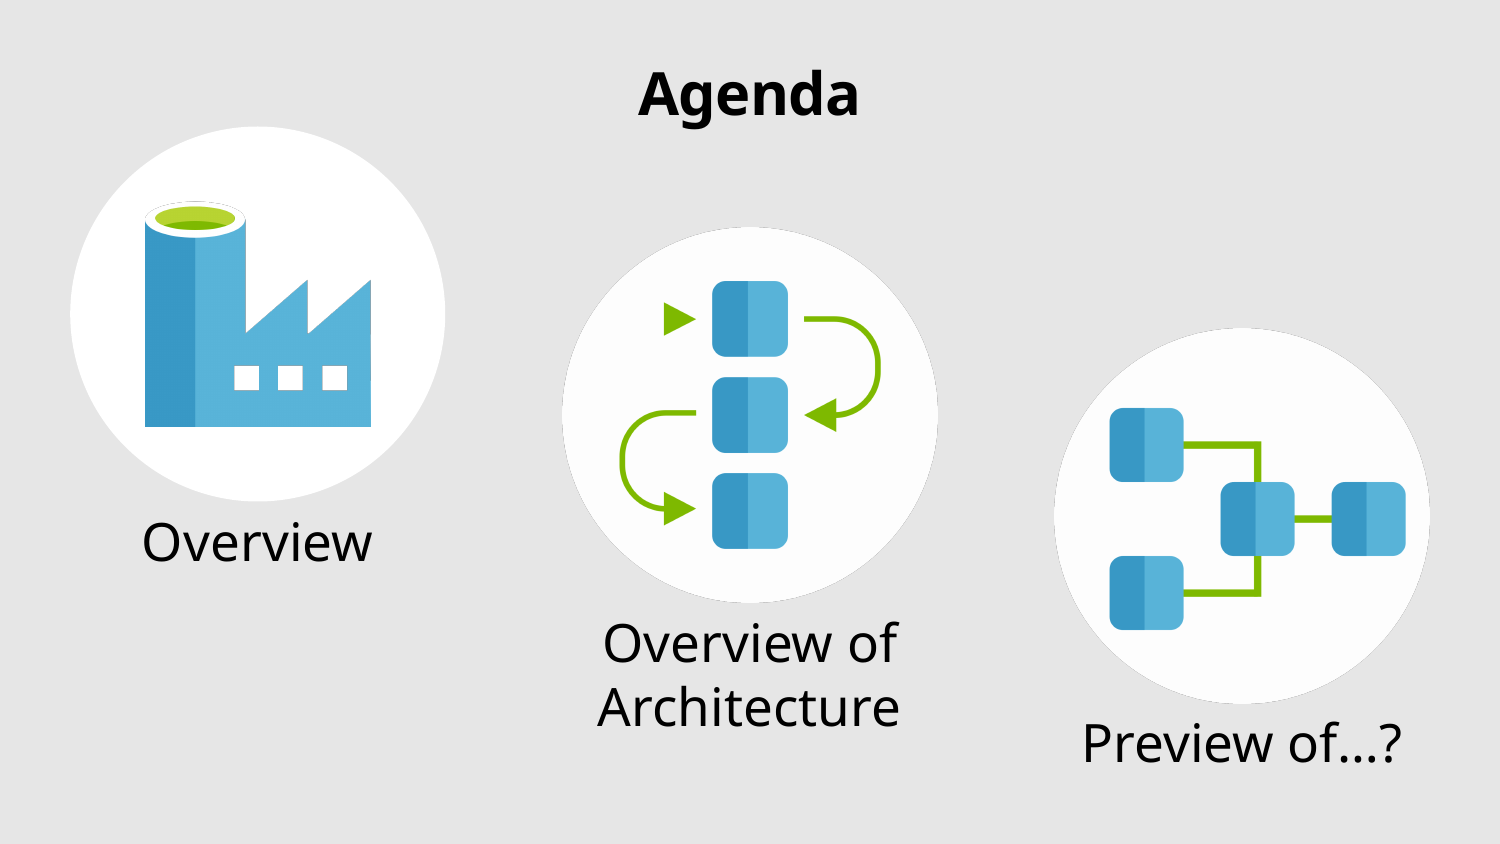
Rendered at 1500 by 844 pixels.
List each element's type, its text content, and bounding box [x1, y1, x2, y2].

text_box [69, 125, 447, 503]
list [562, 227, 938, 603]
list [1054, 327, 1430, 704]
picture [144, 201, 371, 427]
list Overview of Architecture [562, 666, 938, 737]
list Overview [70, 501, 446, 572]
title Agenda [70, 56, 1430, 127]
list Preview of…? [1054, 704, 1430, 774]
